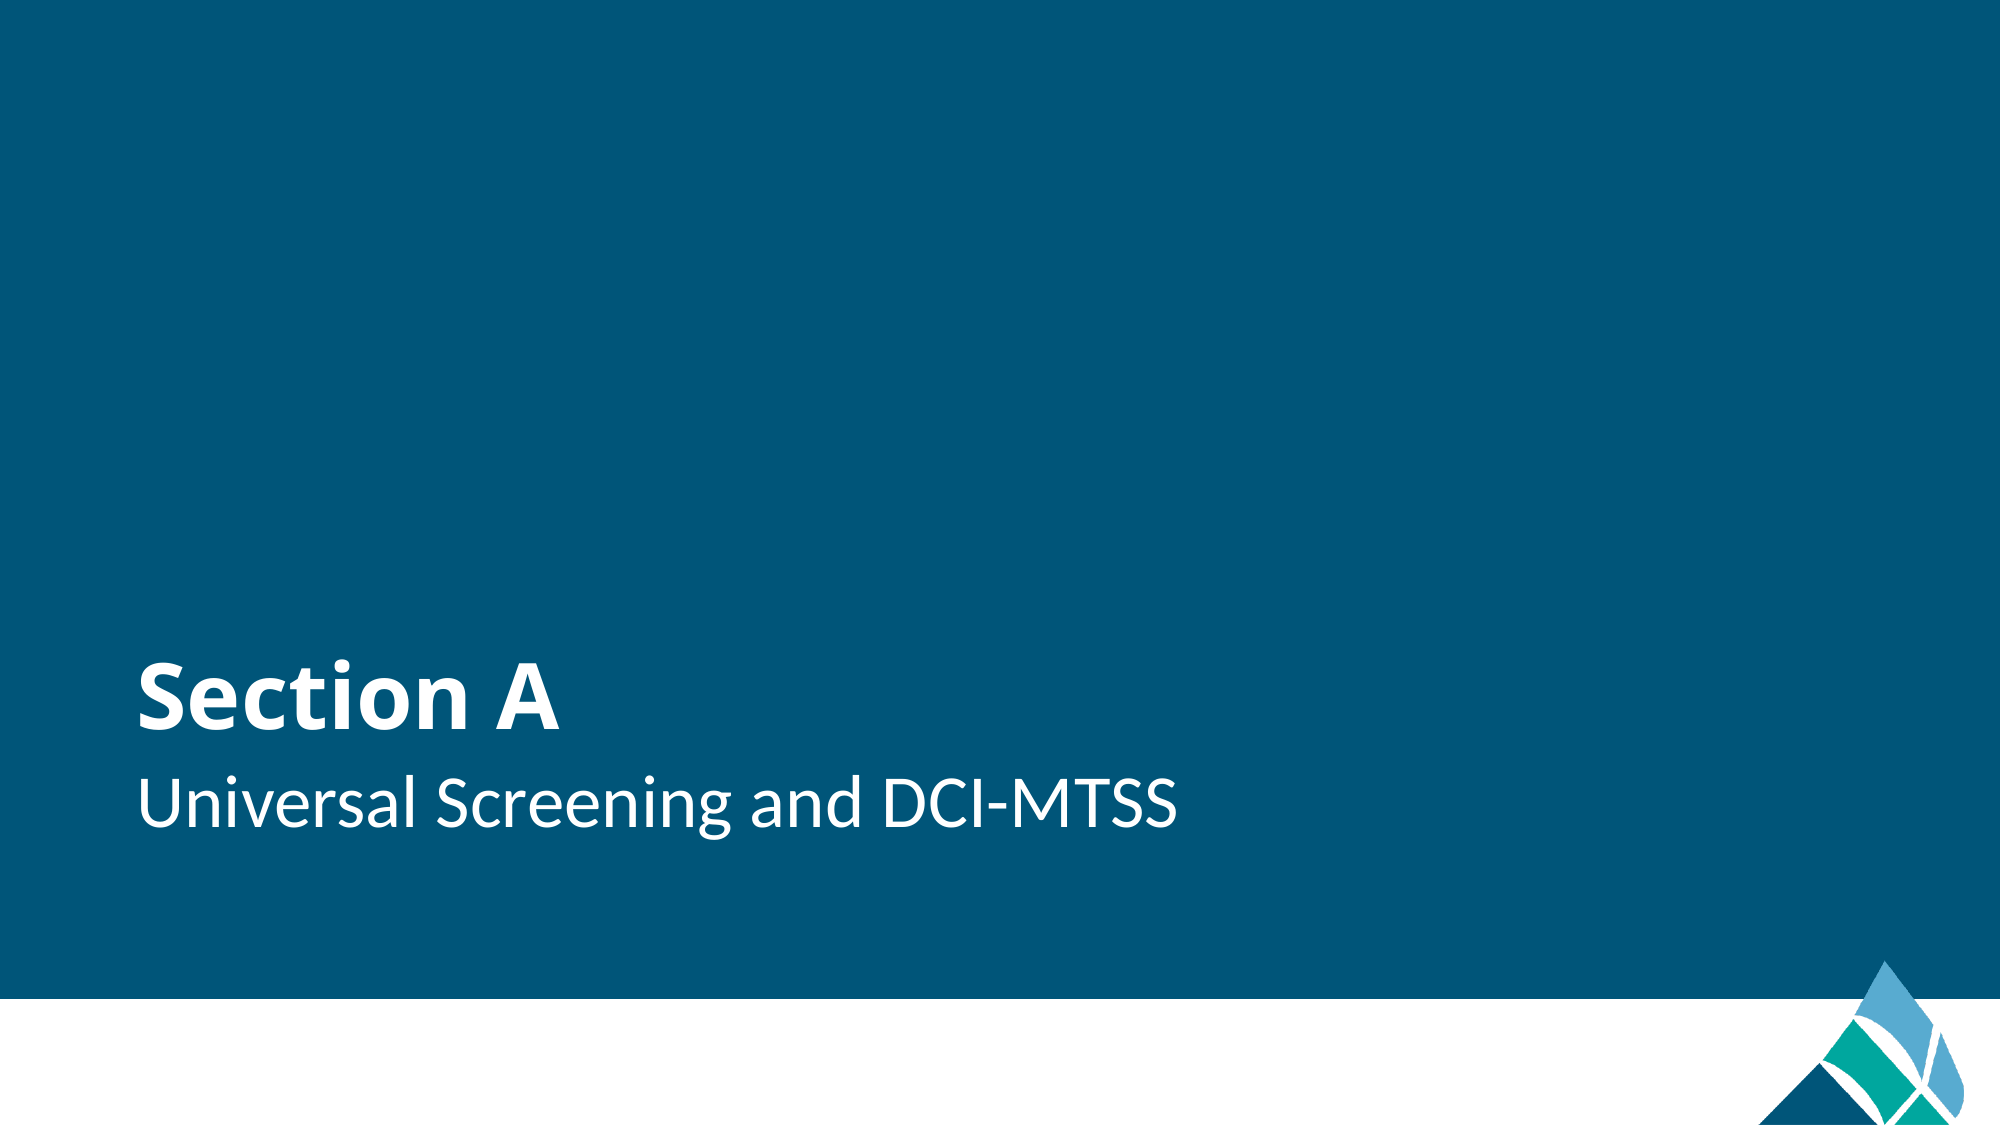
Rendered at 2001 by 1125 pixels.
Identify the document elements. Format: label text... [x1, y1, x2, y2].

list Universal Screening and DCI-MTSS [136, 752, 1862, 999]
picture [1758, 963, 1964, 1125]
title Section A [136, 280, 1862, 749]
